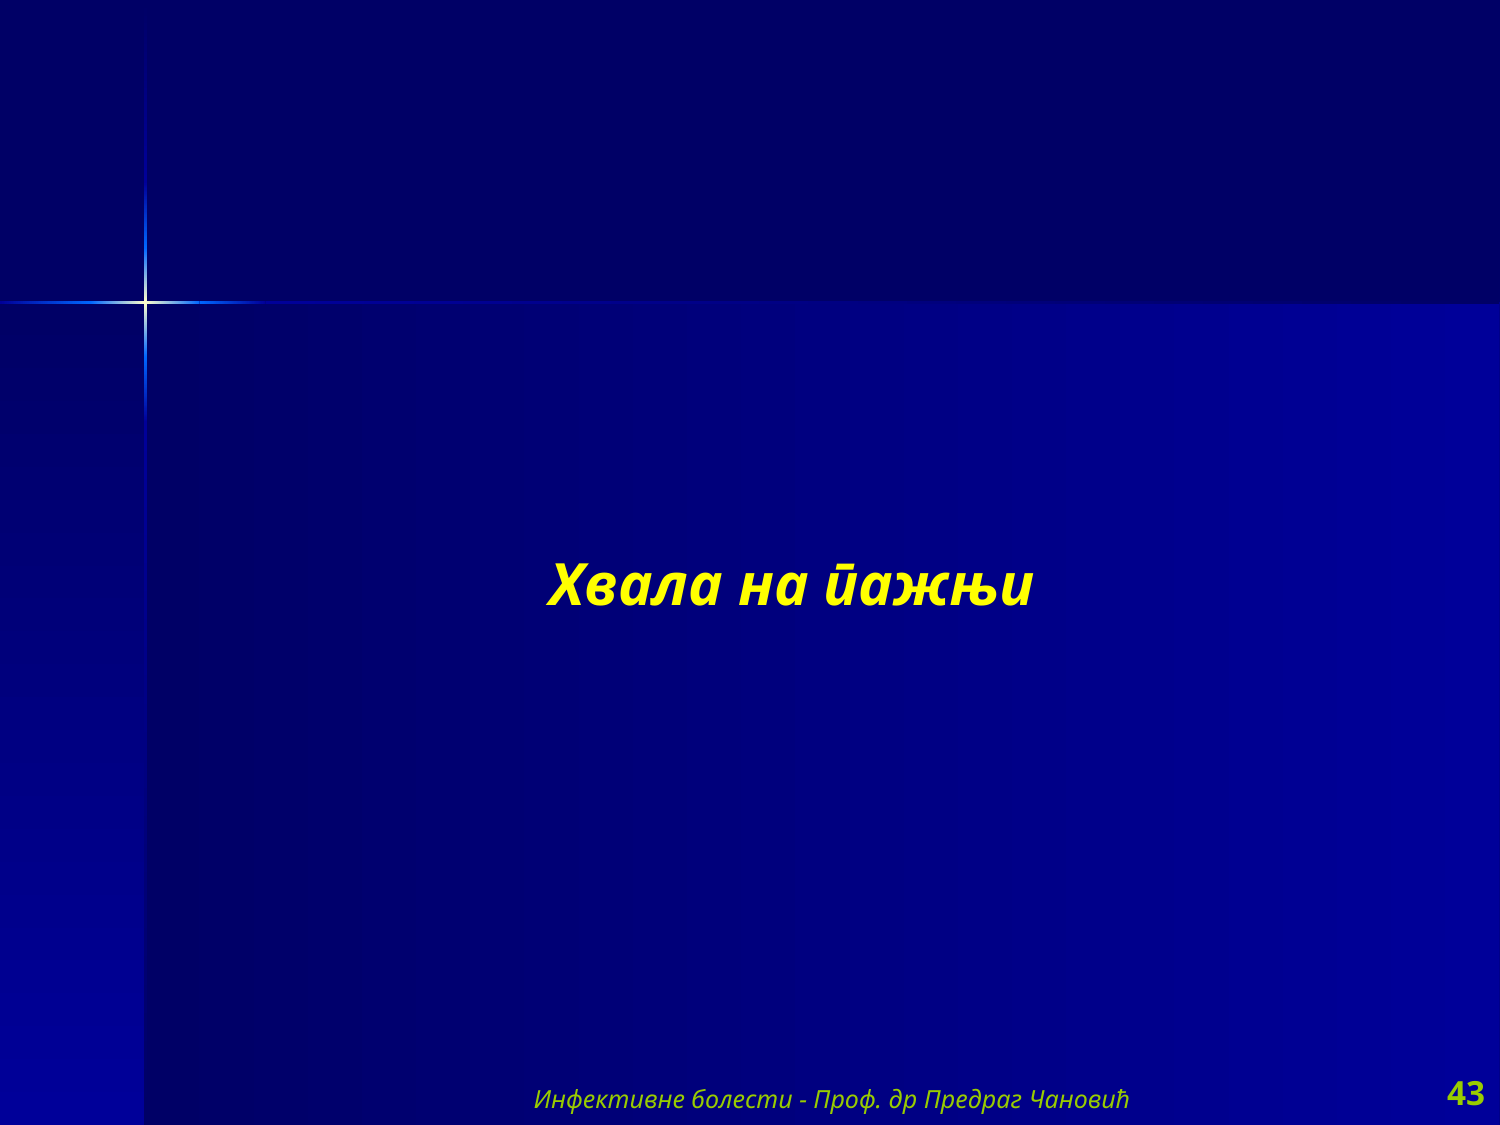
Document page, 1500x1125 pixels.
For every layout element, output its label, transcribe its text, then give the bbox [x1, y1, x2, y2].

footer Инфективне болести - Проф. др Предраг Чановић [430, 1049, 1235, 1125]
slide_number 43 [1345, 1049, 1500, 1125]
text_box Хвала на пажњи [534, 539, 1051, 625]
